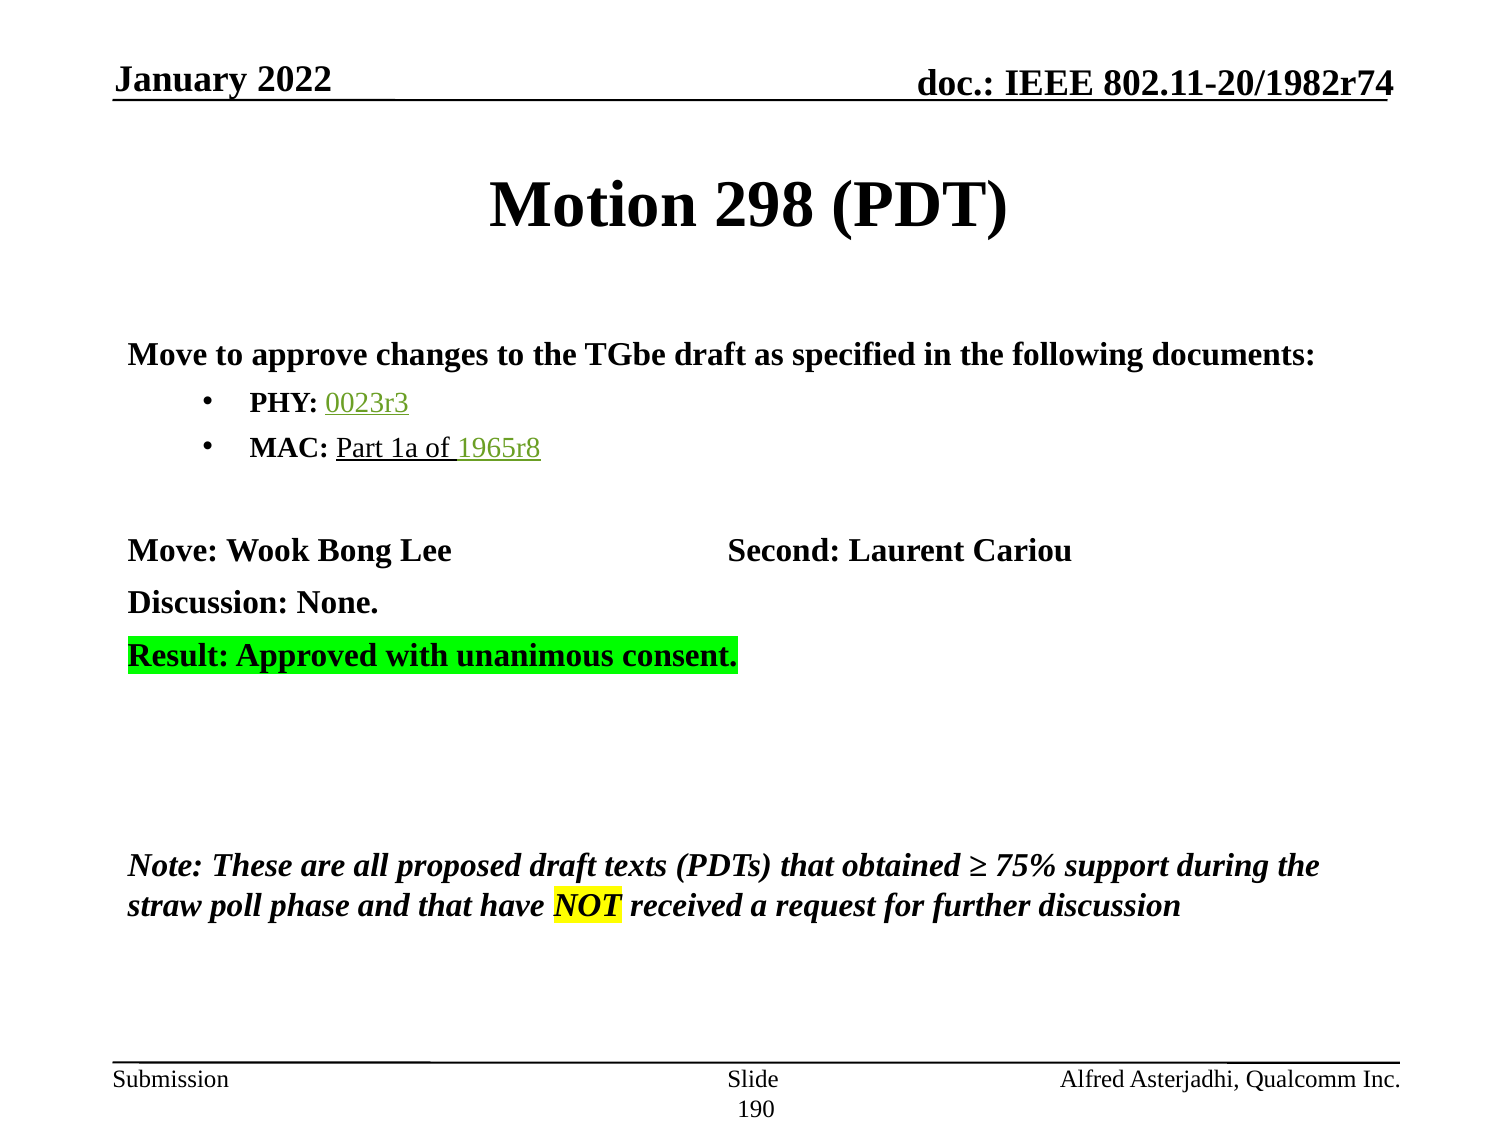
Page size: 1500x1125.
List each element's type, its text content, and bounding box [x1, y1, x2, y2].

slide_number Slide 190 [712, 1061, 800, 1123]
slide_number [114, 54, 423, 100]
title Motion 298 (PDT) [112, 112, 1388, 288]
footer Alfred Asterjadhi, Qualcomm Inc. [878, 1061, 1402, 1093]
list Move to approve changes to the TGbe draft as specified in the following documents: PHY: 0023r3 MAC: Part 1a of 1965r8 Move: Wook Bong Lee Second: Laurent Cariou Discussion: None. Result: Approved with unanimous consent. Note: These are all proposed draft texts (PDTs) that obtained ≥ 75% support during the straw poll phase and that have NOT received a request for further discussion [112, 324, 1388, 1063]
